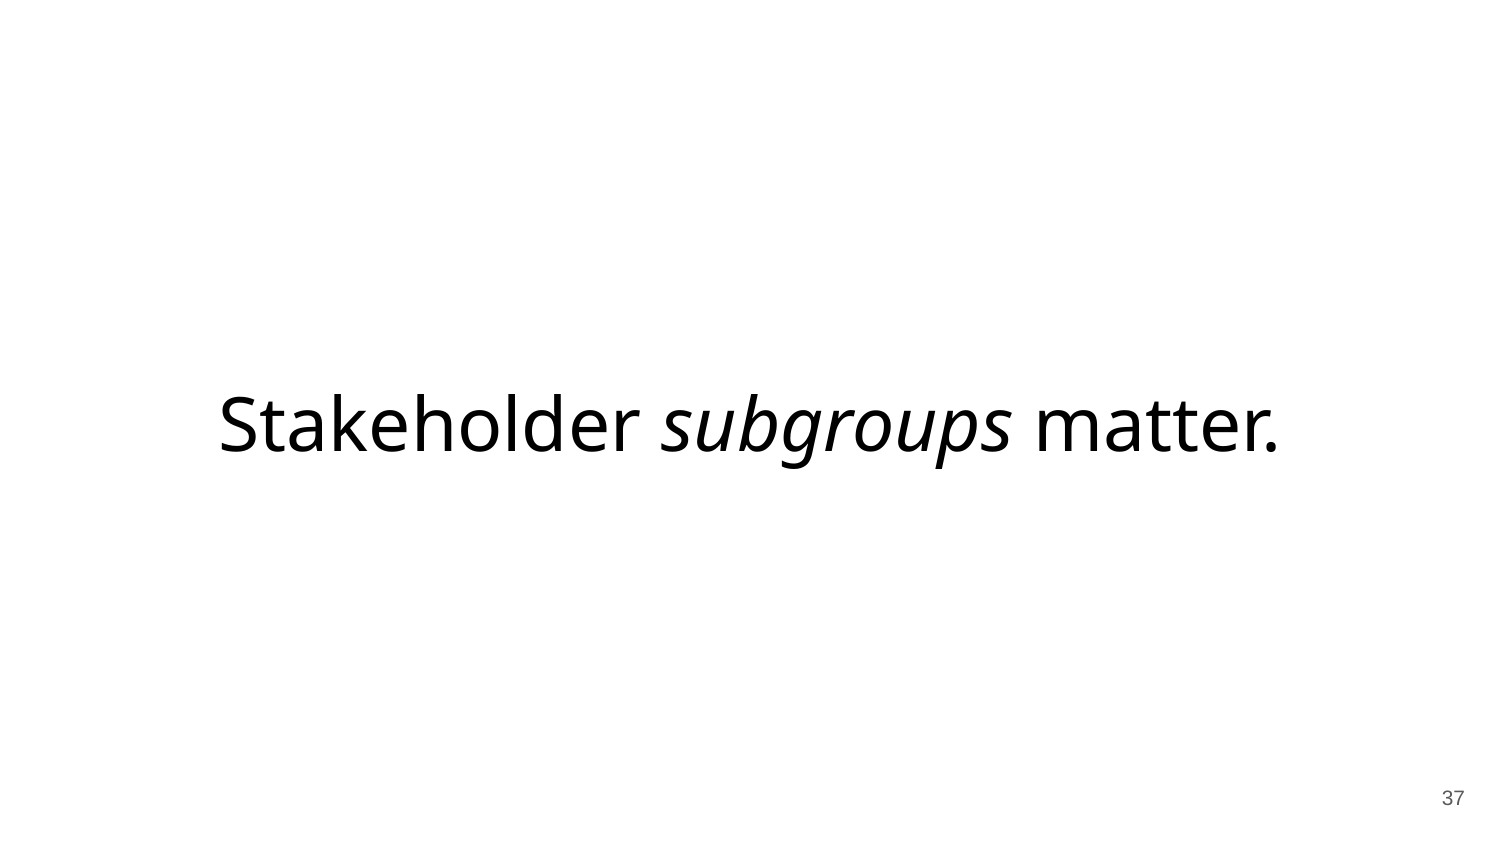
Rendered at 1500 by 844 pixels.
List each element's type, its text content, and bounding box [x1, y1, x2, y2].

slide_number 37 [1389, 764, 1480, 830]
title Stakeholder subgroups matter. [51, 352, 1449, 491]
